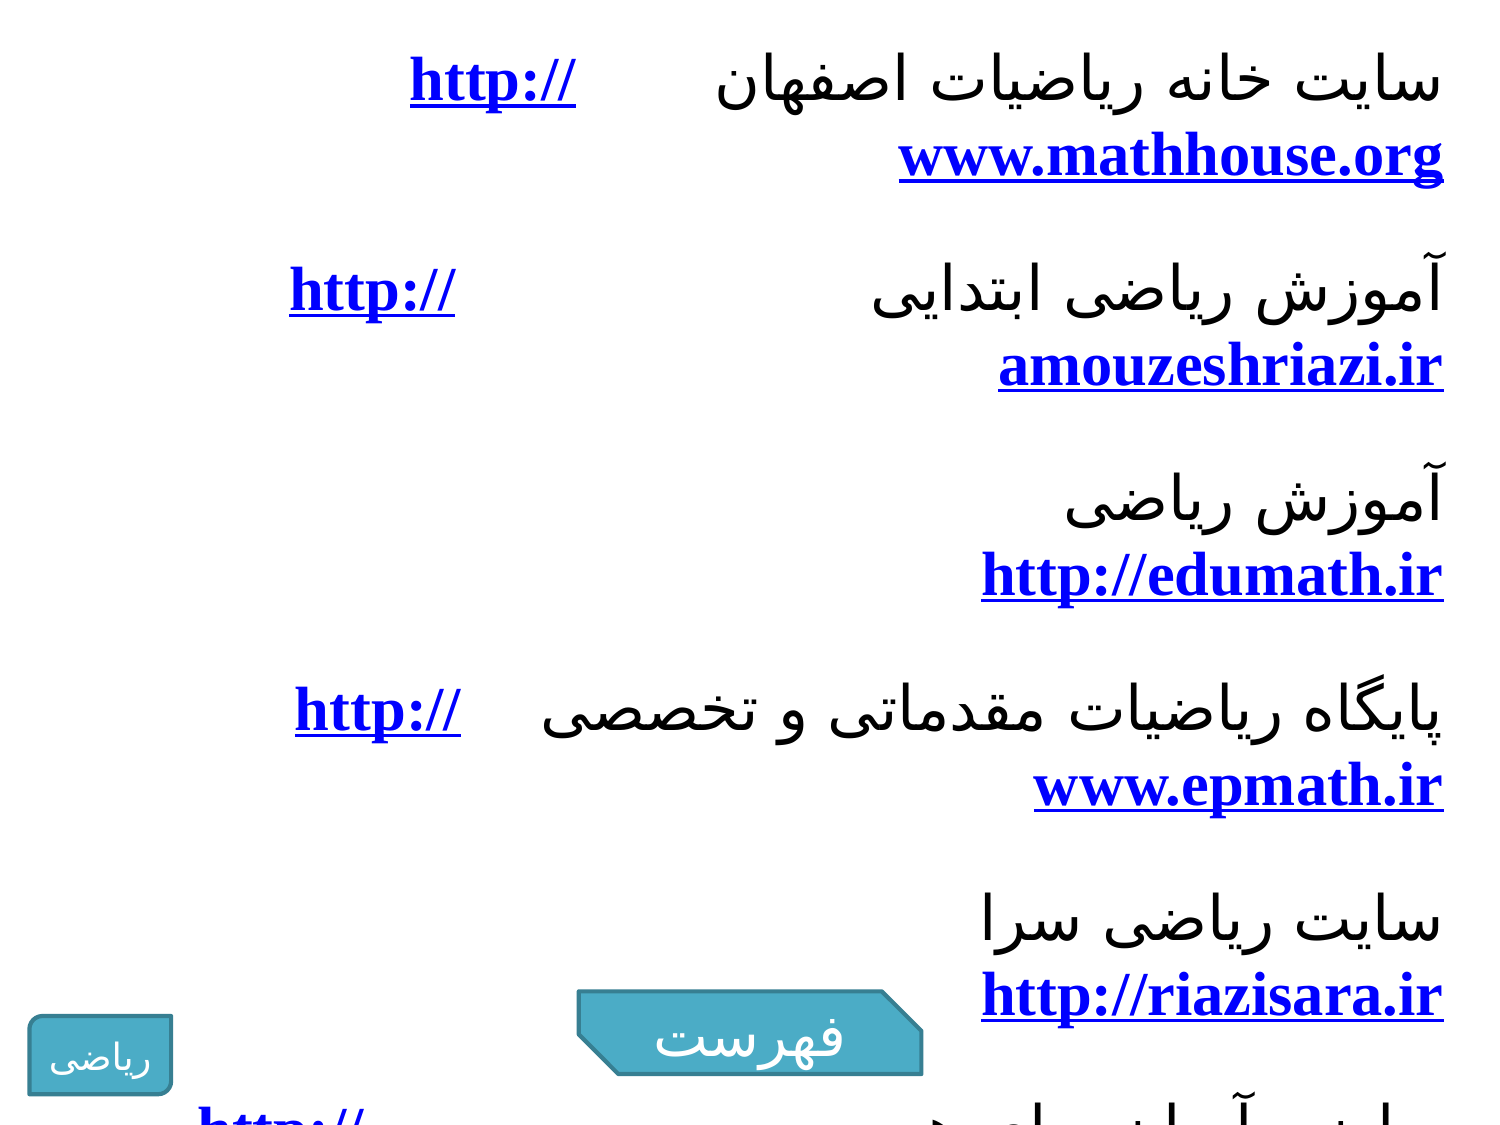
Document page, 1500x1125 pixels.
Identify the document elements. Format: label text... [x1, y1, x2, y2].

text_box سایت خانه ریاضیات اصفهان http://www.mathhouse.org آموزش ریاضی ابتدایی http://amouzeshriazi.ir آموزش ریاضی http://edumath.ir پایگاه ریاضیات مقدماتی و تخصصی http://www.epmath.ir سایت ریاضی سرا http://riazisara.ir ریاضی آسان برای همه http://math2easy.com انیمیشن های ریاضی http://managheby.lxb.ir [29, 30, 1459, 1125]
